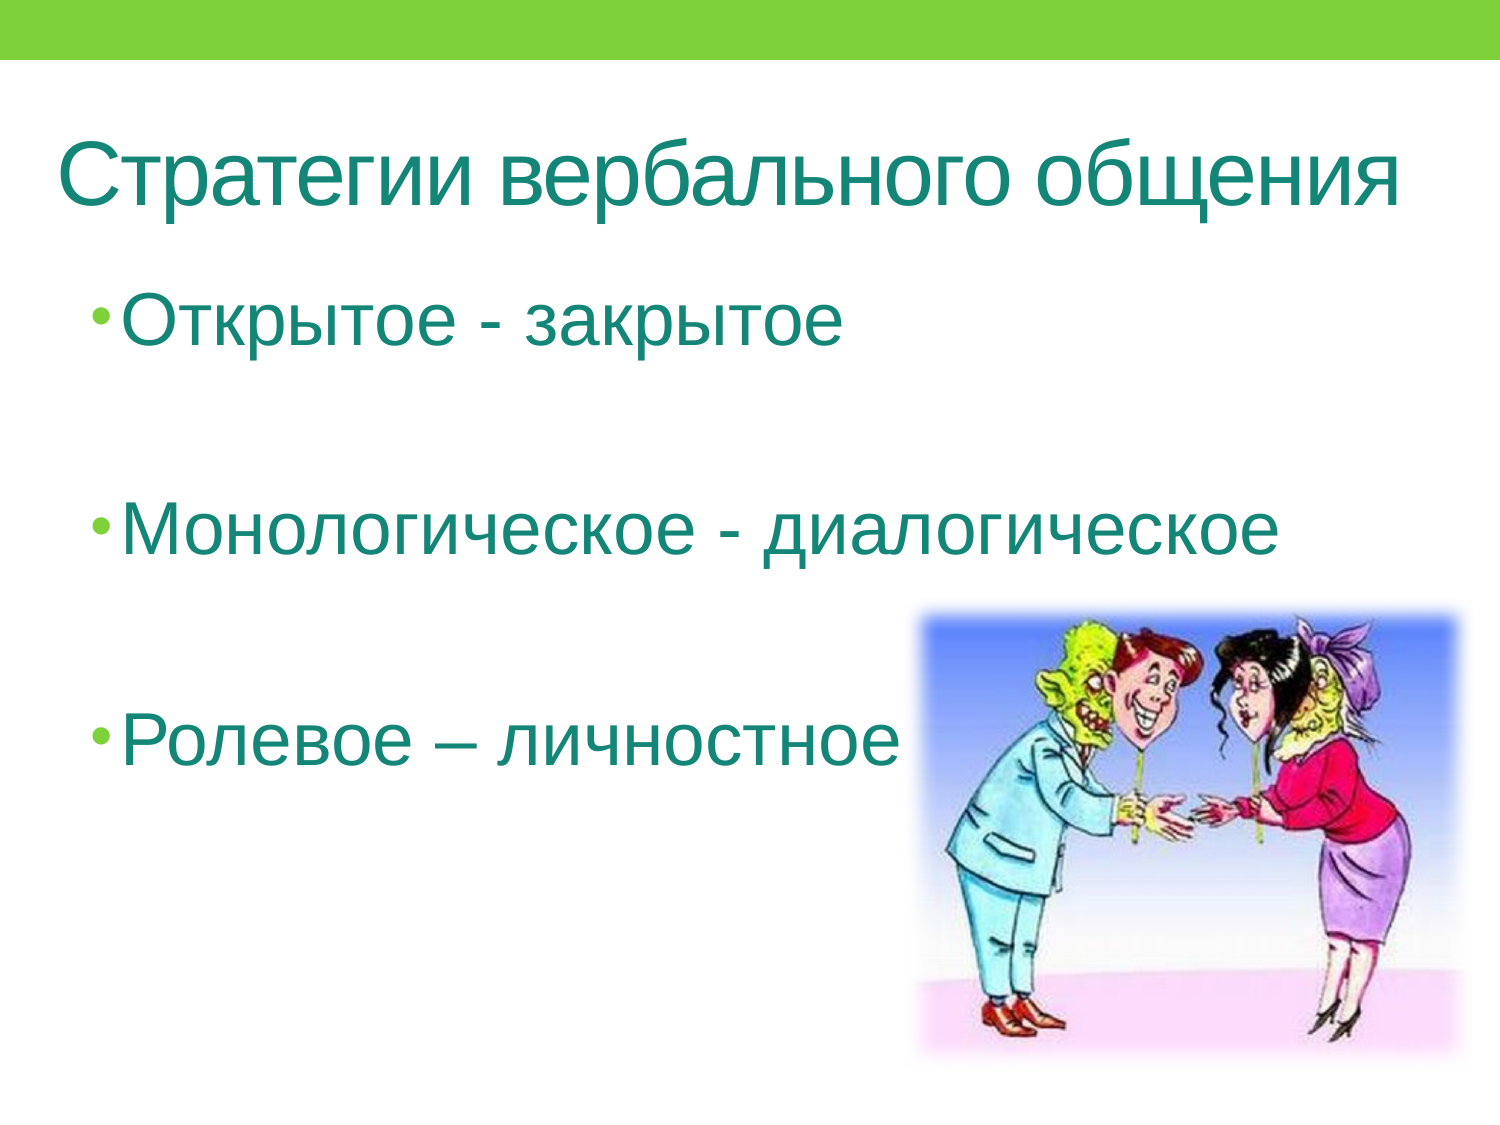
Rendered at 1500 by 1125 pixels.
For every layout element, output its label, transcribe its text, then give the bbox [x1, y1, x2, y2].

picture [903, 597, 1475, 1071]
title Стратегии вербального общения [41, 87, 1425, 250]
list Открытое - закрытое Монологическое - диалогическое Ролевое – личностное [75, 262, 1425, 1063]
